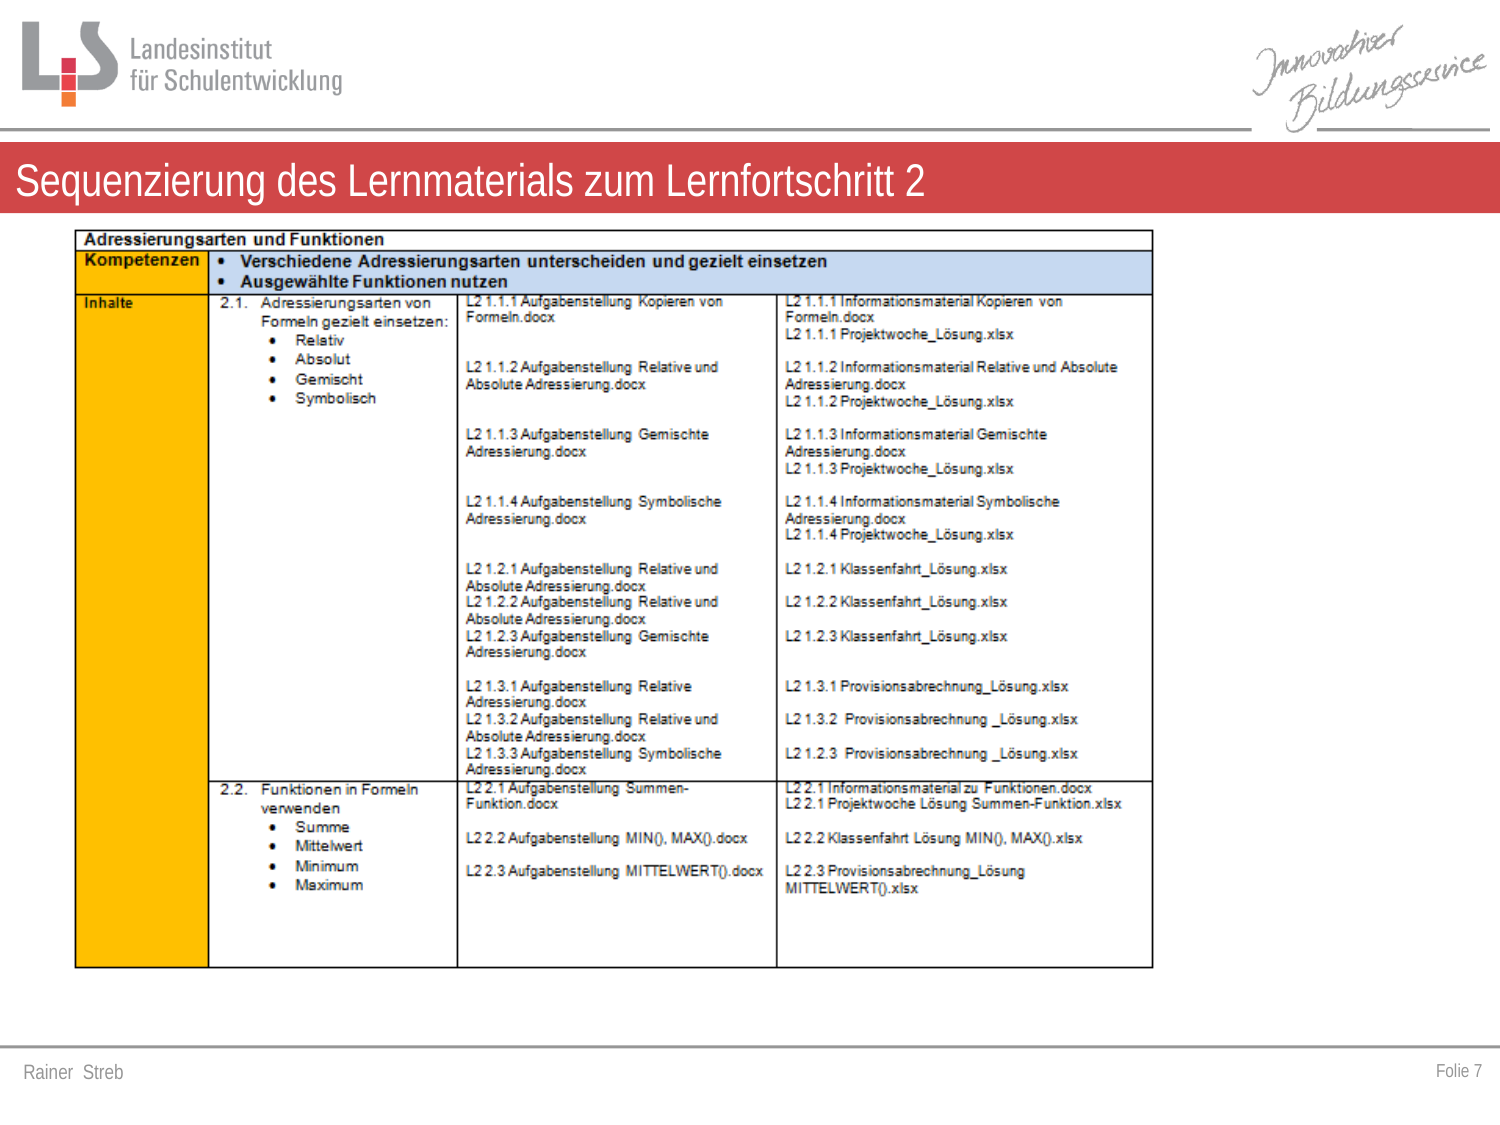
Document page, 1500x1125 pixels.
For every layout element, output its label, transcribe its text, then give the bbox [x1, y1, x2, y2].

picture [1252, 24, 1487, 133]
title Sequenzierung des Lernmaterials zum Lernfortschritt 2 [0, 142, 1500, 214]
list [64, 219, 1163, 979]
picture [20, 20, 346, 107]
